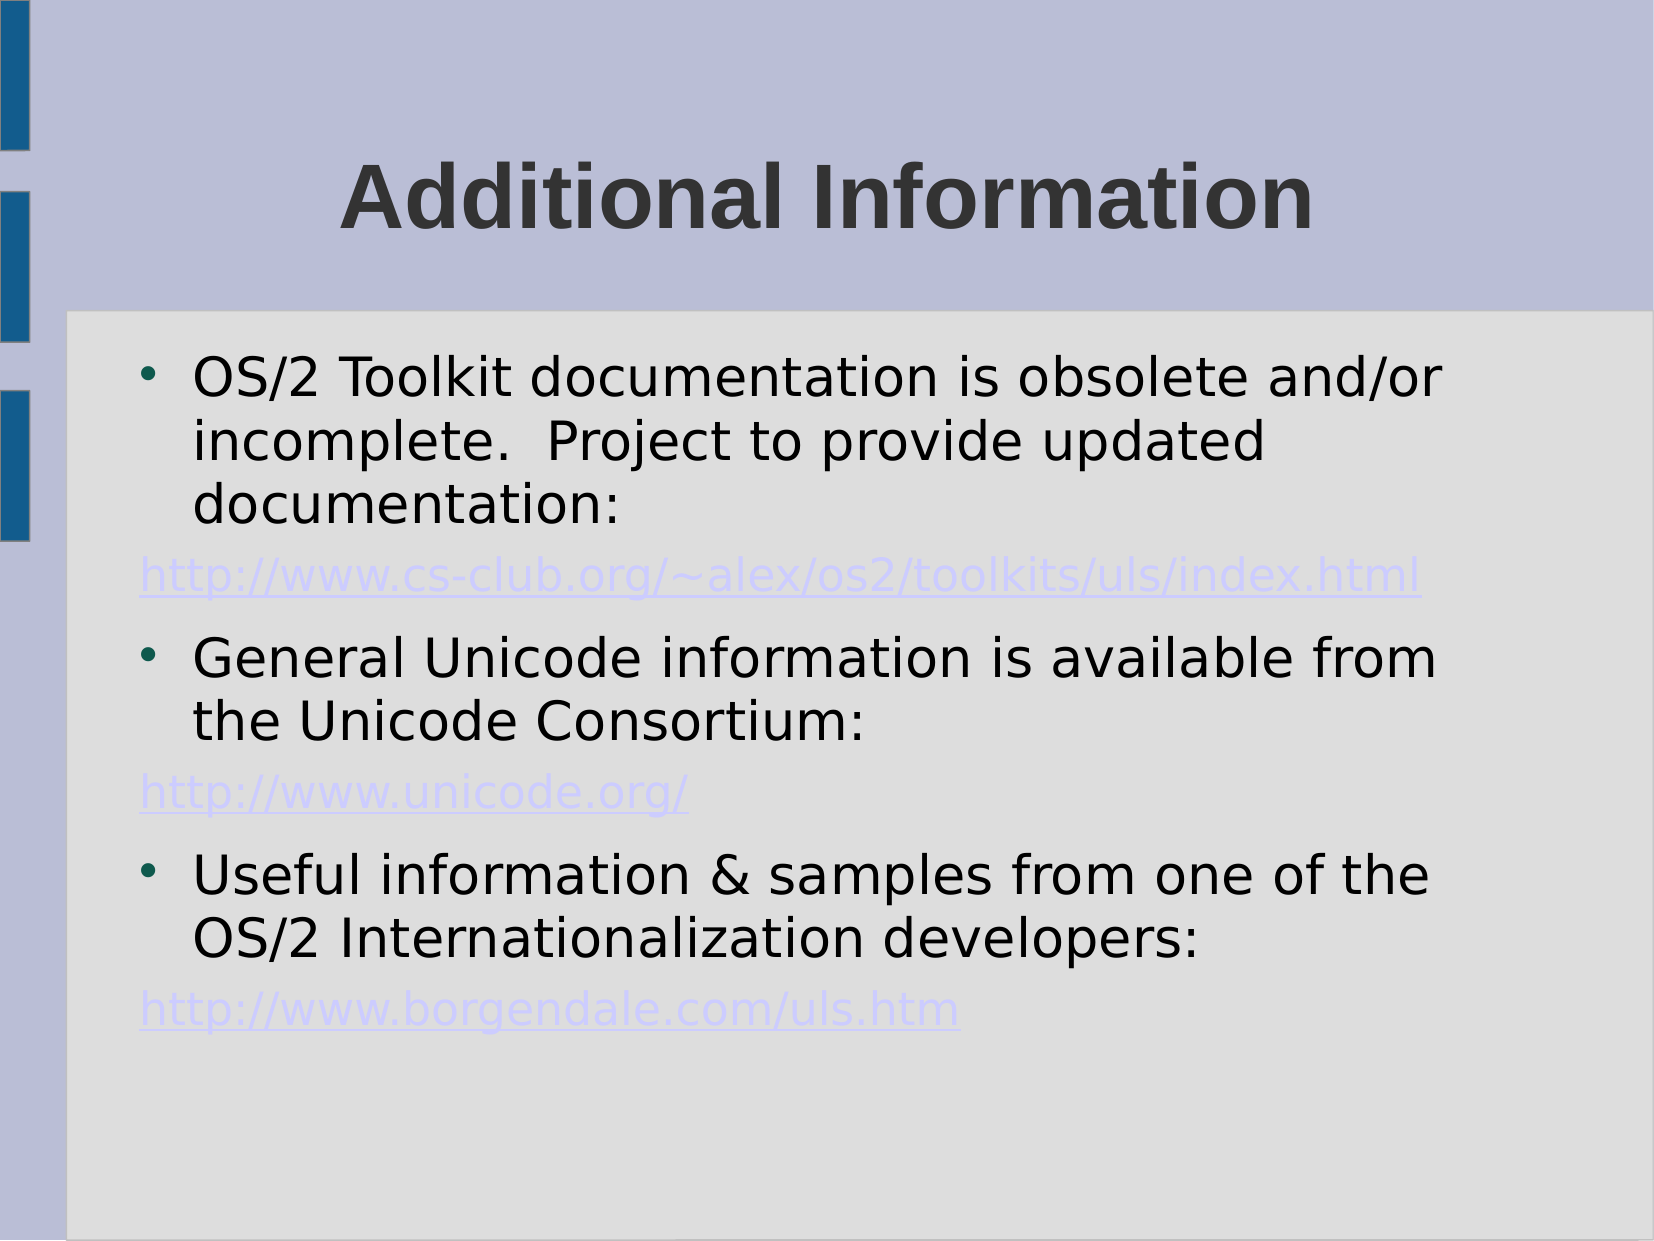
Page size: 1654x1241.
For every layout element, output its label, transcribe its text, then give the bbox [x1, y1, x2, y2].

list OS/2 Toolkit documentation is obsolete and/or incomplete. Project to provide updated documentation: http://www.cs-club.org/~alex/os2/toolkits/uls/index.html General Unicode information is available from the Unicode Consortium: http://www.unicode.org/ Useful information & samples from one of the OS/2 Internationalization developers: http://www.borgendale.com/uls.htm [121, 344, 1534, 1126]
title Additional Information [121, 91, 1534, 299]
